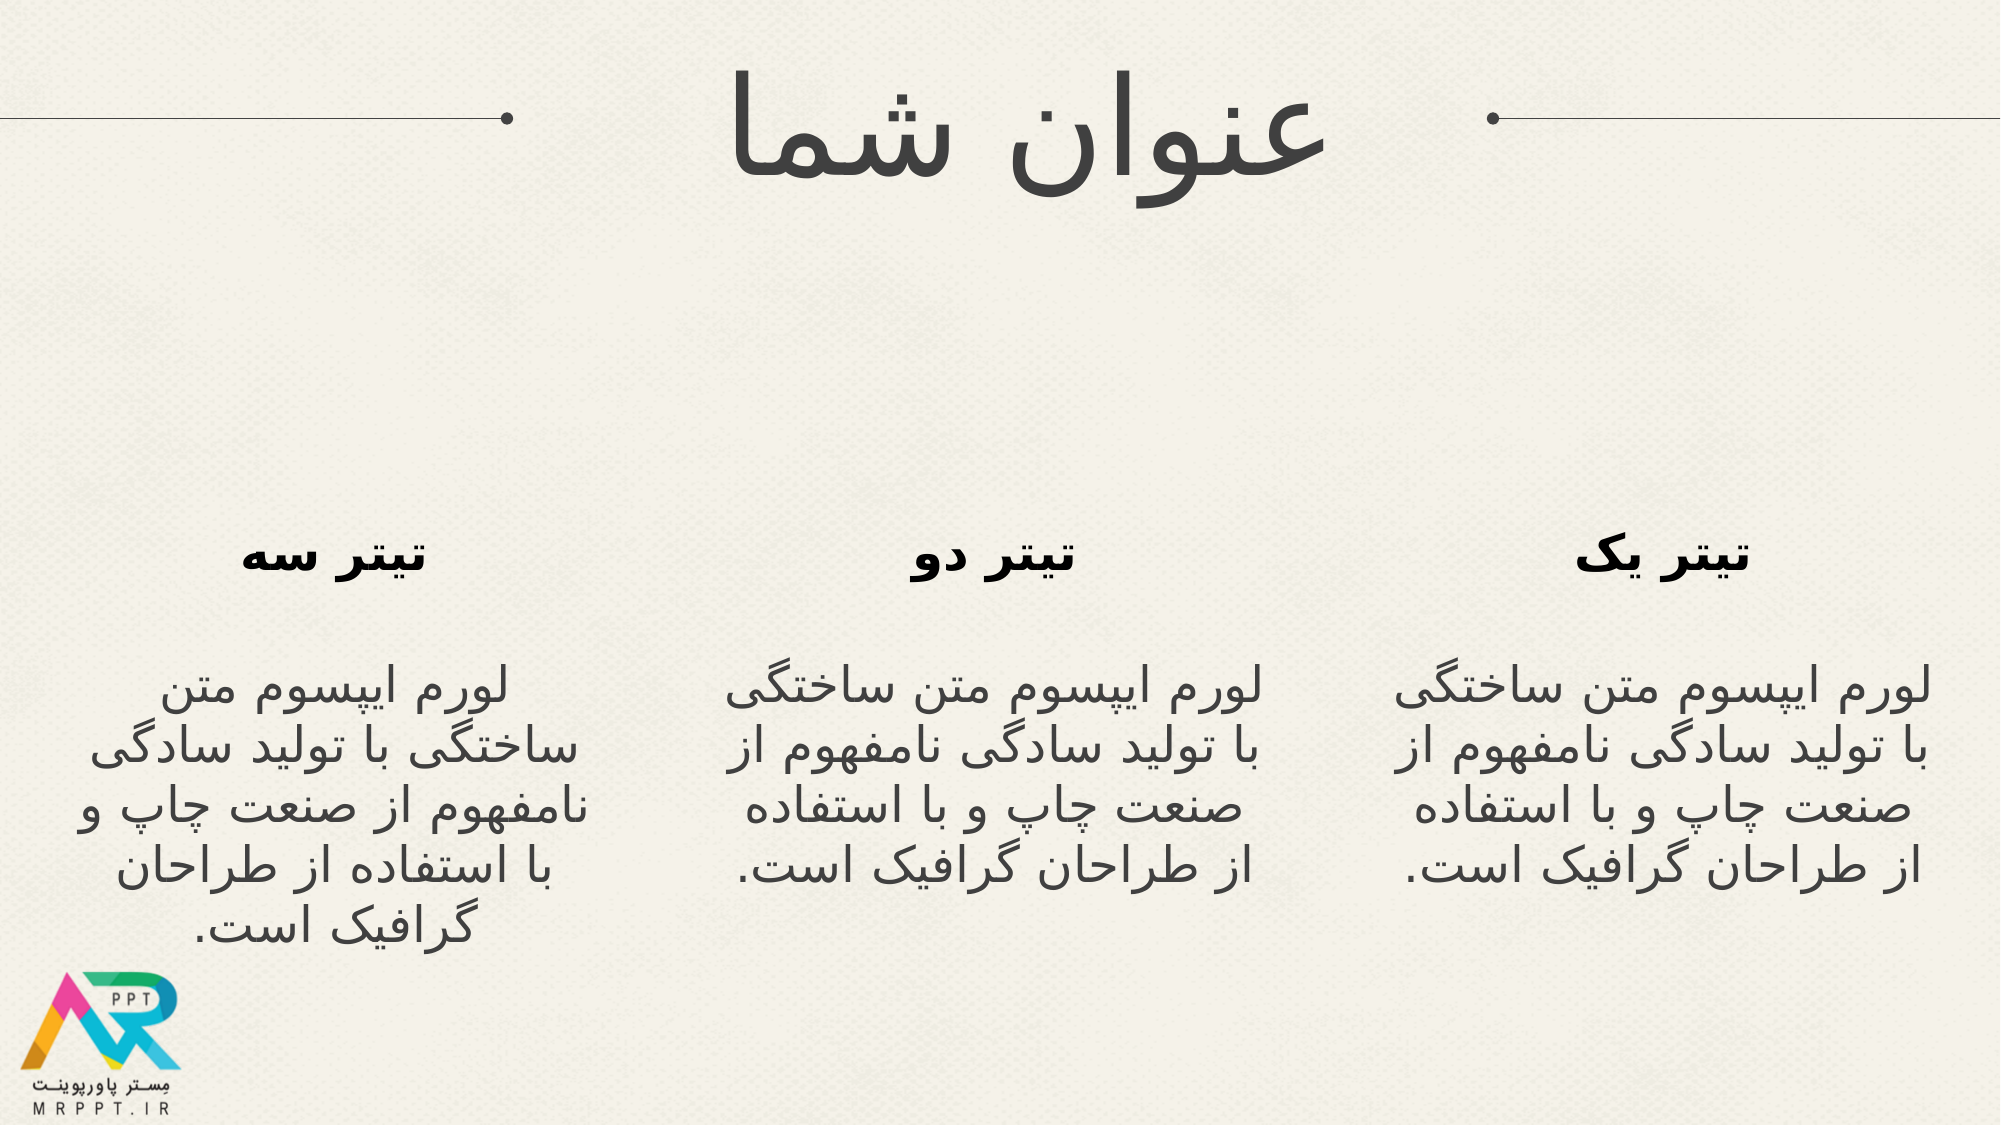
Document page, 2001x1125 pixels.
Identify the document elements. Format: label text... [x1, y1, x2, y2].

text_box عنوان شما [708, 31, 1353, 211]
text_box تیتر یک لورم ایپسوم متن ساختگی با تولید سادگی نامفهوم از صنعت چاپ و با استفاده از طراحان گرافیک است. [1376, 505, 1952, 901]
picture [0, 0, 2001, 1125]
text_box تیتر دو لورم ایپسوم متن ساختگی با تولید سادگی نامفهوم از صنعت چاپ و با استفاده از طراحان گرافیک است. [705, 505, 1284, 901]
text_box تیتر سه لورم ایپسوم متن ساختگی با تولید سادگی نامفهوم از صنعت چاپ و با استفاده از طراحان گرافیک است. [56, 505, 614, 901]
